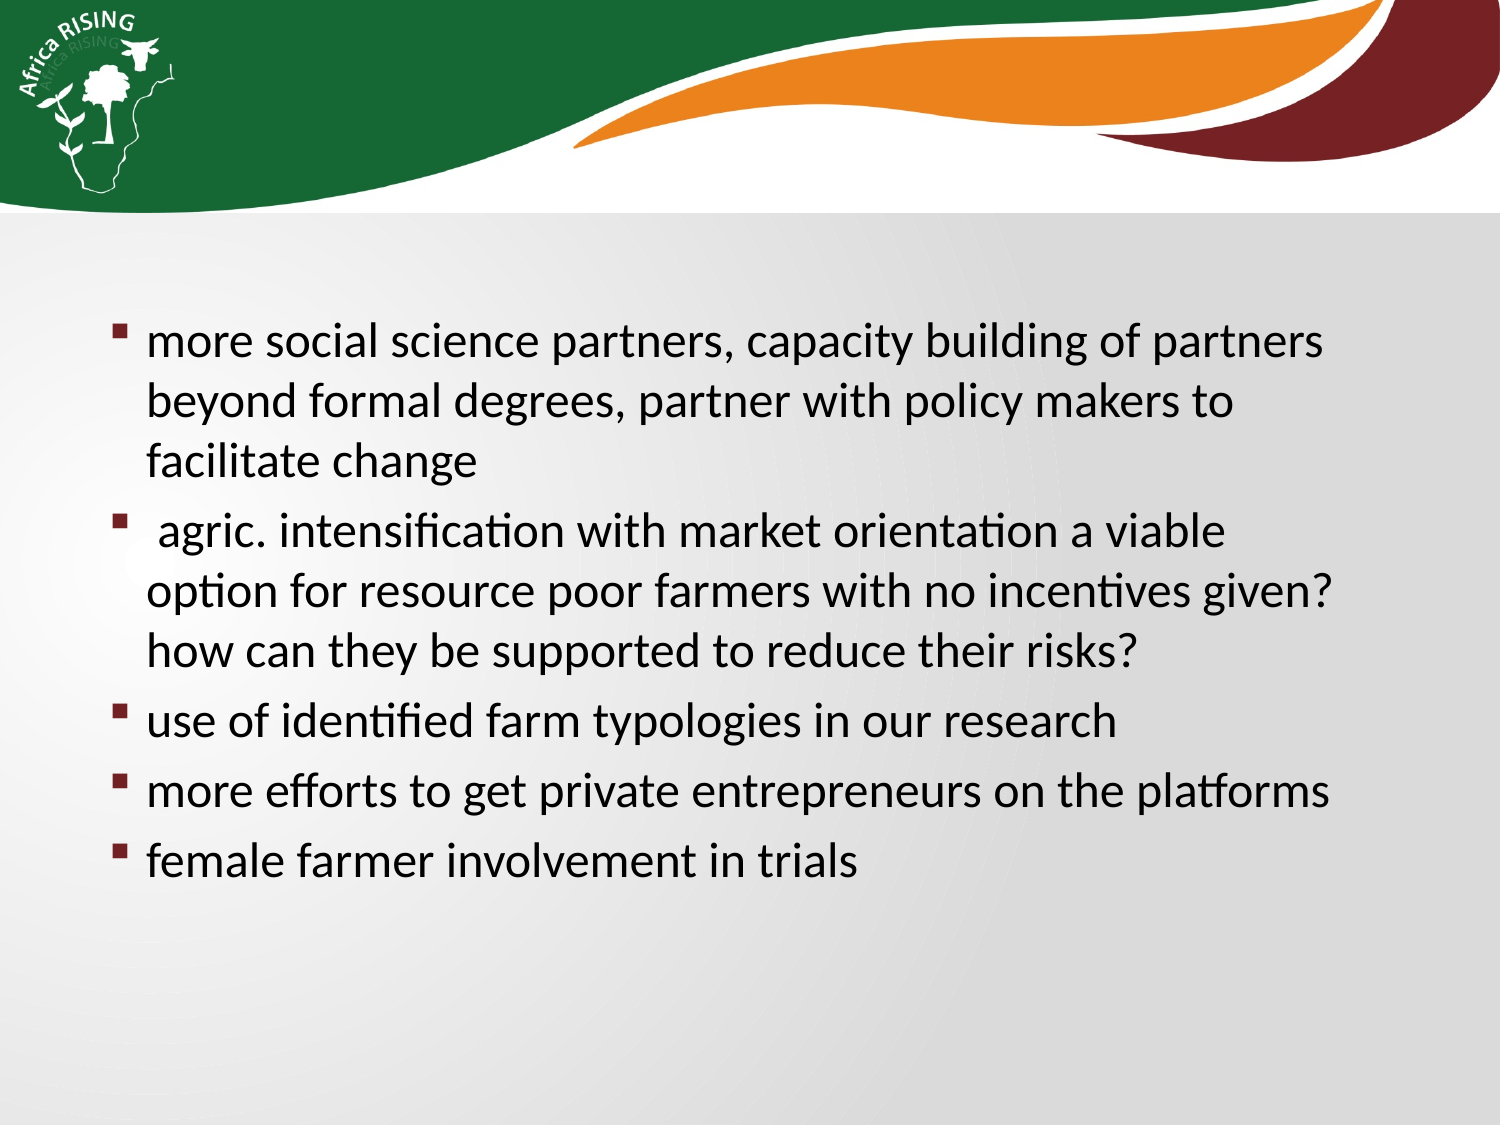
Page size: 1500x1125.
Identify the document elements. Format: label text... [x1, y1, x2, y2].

list more social science partners, capacity building of partners beyond formal degrees, partner with policy makers to facilitate change agric. intensification with market orientation a viable option for resource poor farmers with no incentives given? how can they be supported to reduce their risks? use of identified farm typologies in our research more efforts to get private entrepreneurs on the platforms female farmer involvement in trials [75, 299, 1350, 963]
picture [0, 0, 1500, 213]
